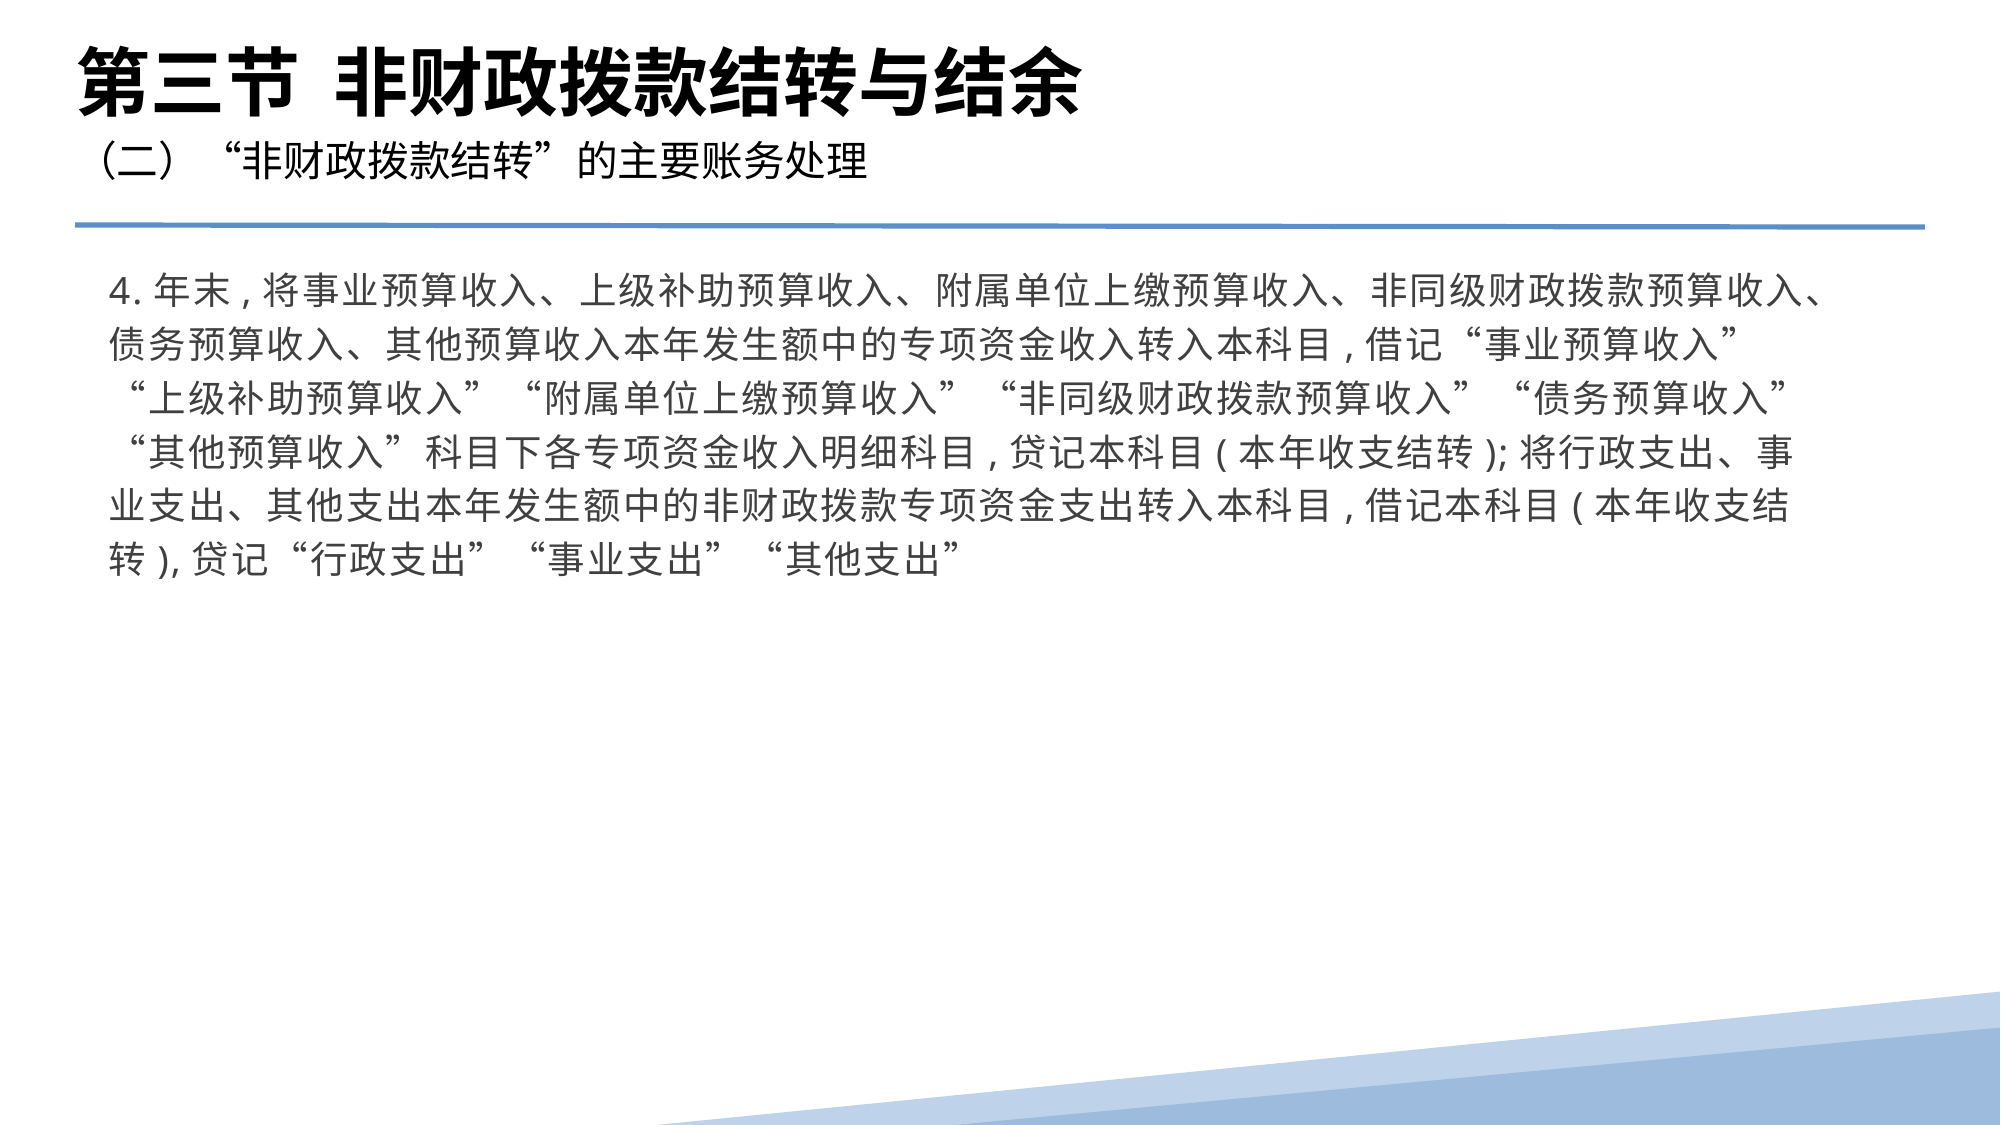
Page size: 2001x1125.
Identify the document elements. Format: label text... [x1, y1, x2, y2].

text_box 第三节 非财政拨款结转与结余 [75, 24, 1925, 124]
text_box （二）“非财政拨款结转”的主要账务处理 [75, 124, 1925, 200]
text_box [74, 224, 1925, 228]
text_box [656, 991, 2000, 1125]
text_box 4.年末,将事业预算收入、上级补助预算收入、附属单位上缴预算收入、非同级财政拨款预算收入、债务预算收入、其他预算收入本年发生额中的专项资金收入转入本科目,借记“事业预算收入”“上级补助预算收入”“附属单位上缴预算收入”“非同级财政拨款预算收入”“债务预算收入”“其他预算收入”科目下各专项资金收入明细科目,贷记本科目(本年收支结转);将行政支出、事业支出、其他支出本年发生额中的非财政拨款专项资金支出转入本科目,借记本科目(本年收支结转),贷记“行政支出”“事业支出”“其他支出” [98, 228, 1841, 612]
